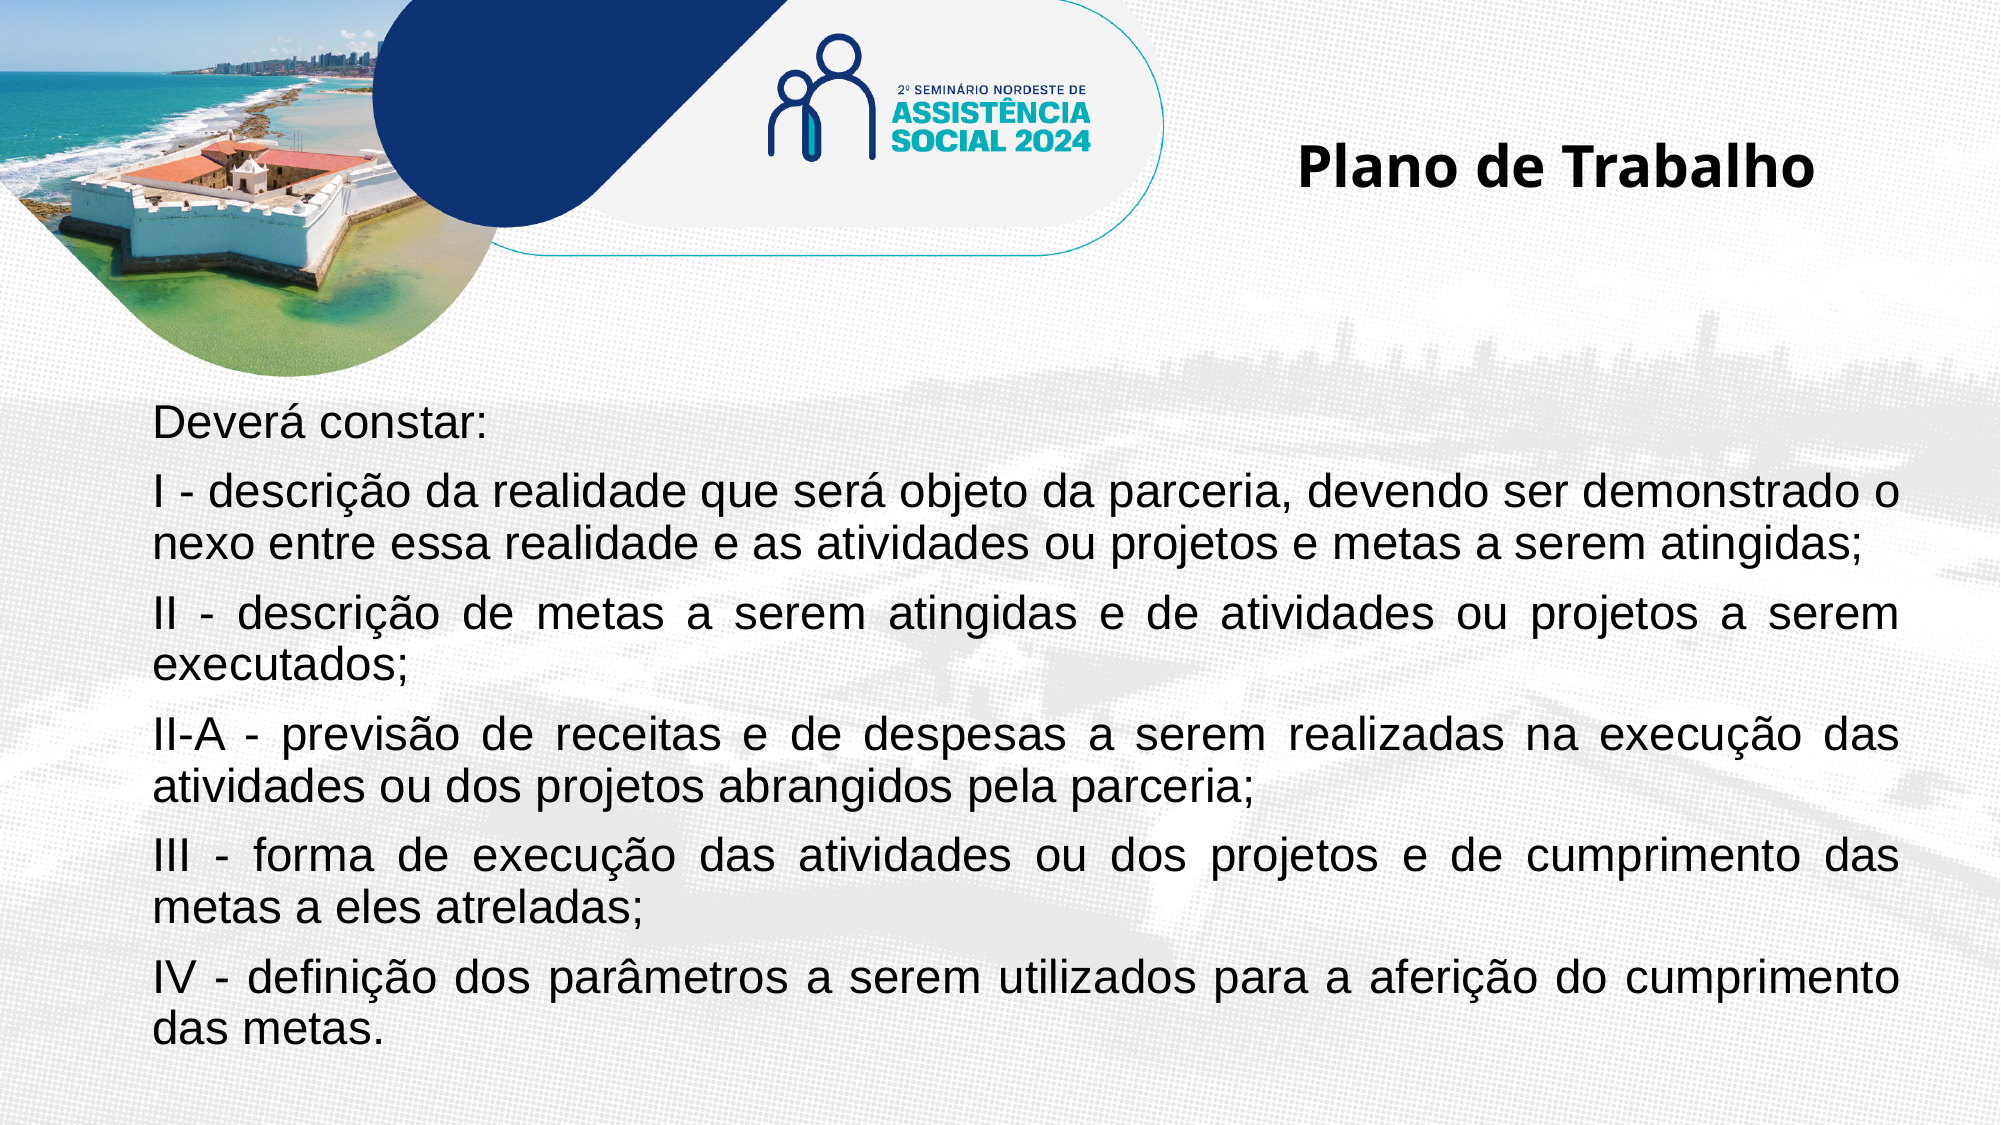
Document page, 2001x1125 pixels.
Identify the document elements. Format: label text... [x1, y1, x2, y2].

picture [0, 0, 2001, 1125]
list Deverá constar: I - descrição da realidade que será objeto da parceria, devendo ser demonstrado o nexo entre essa realidade e as atividades ou projetos e metas a serem atingidas; II - descrição de metas a serem atingidas e de atividades ou projetos a serem executados; II-A - previsão de receitas e de despesas a serem realizadas na execução das atividades ou dos projetos abrangidos pela parceria; III - forma de execução das atividades ou dos projetos e de cumprimento das metas a eles atreladas; IV - definição dos parâmetros a serem utilizados para a aferição do cumprimento das metas. [137, 389, 1920, 1104]
title Plano de Trabalho [1193, 59, 1920, 278]
